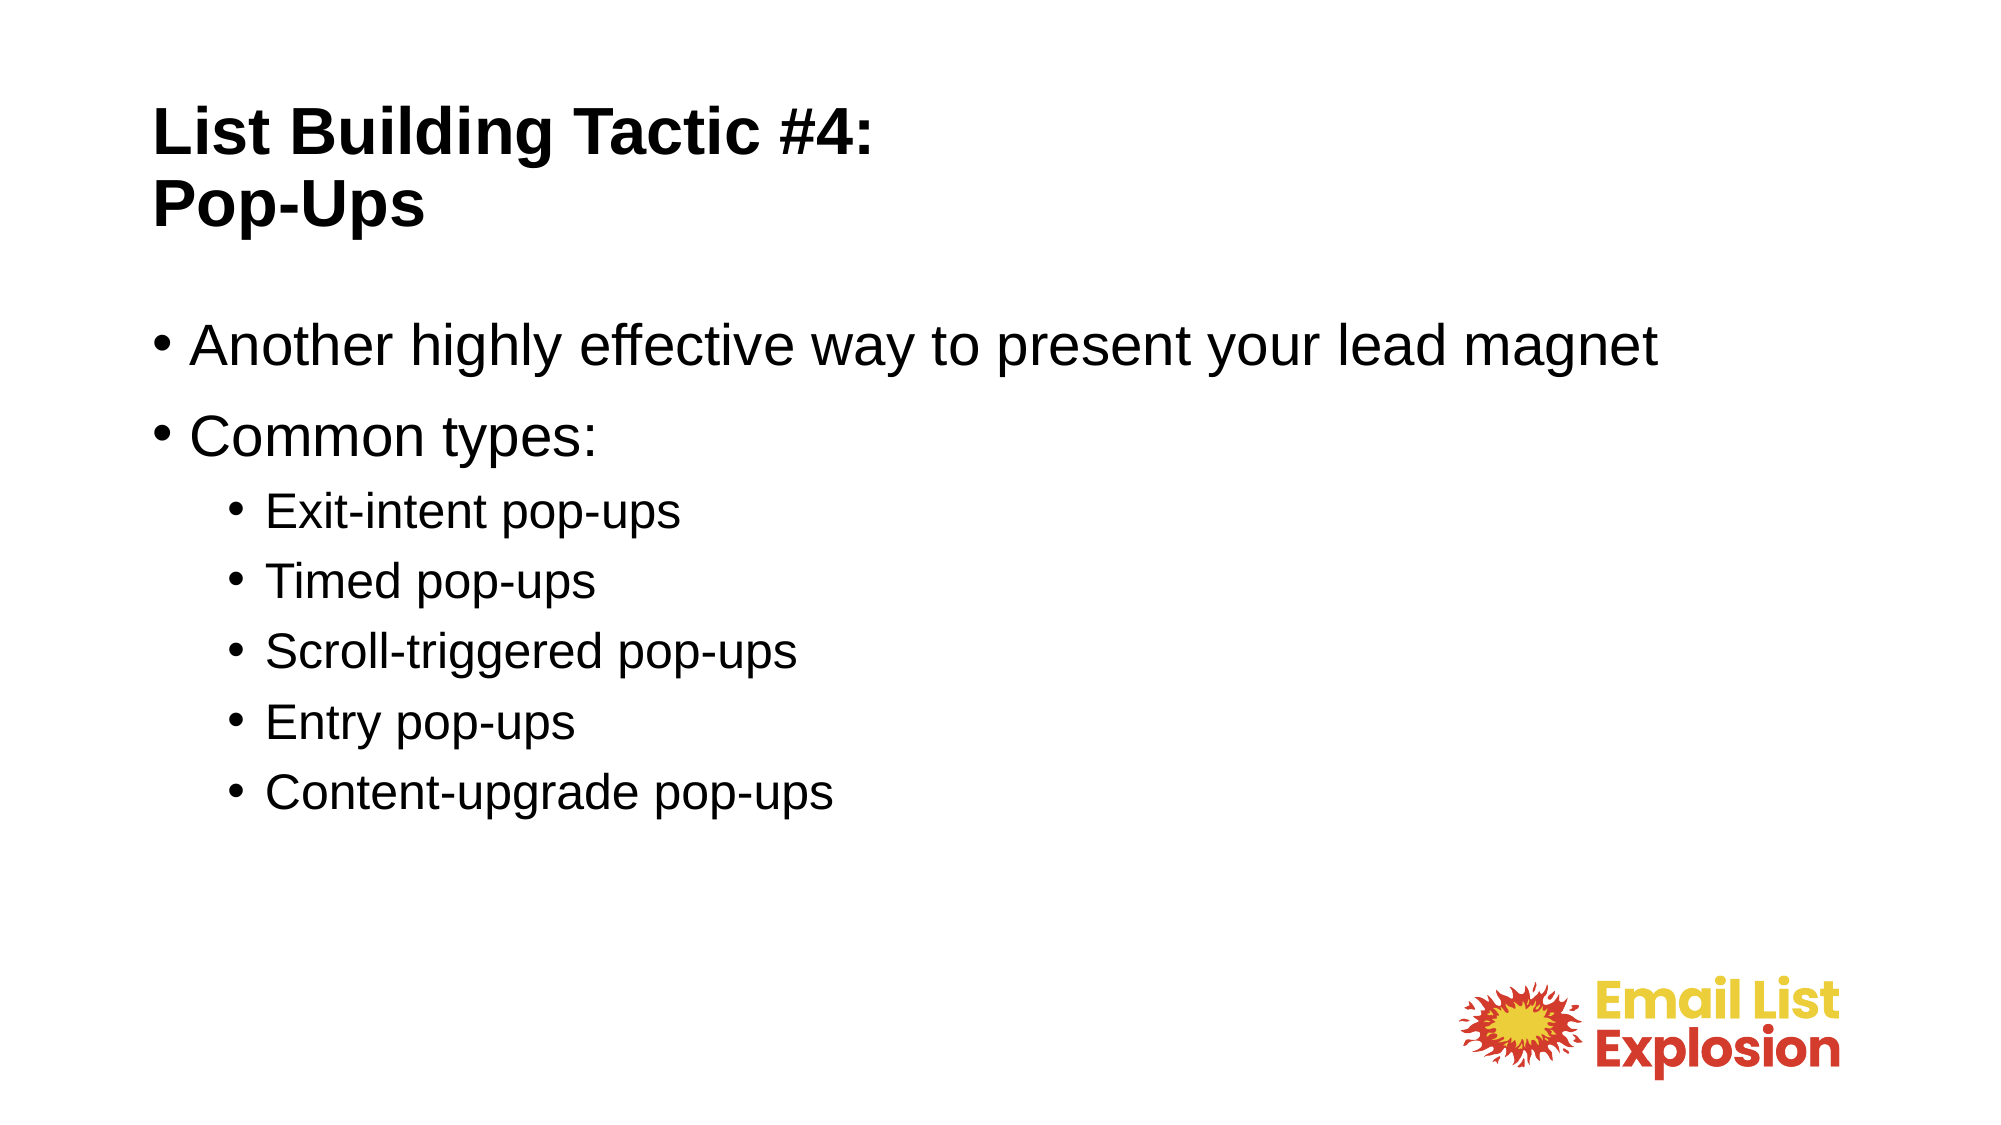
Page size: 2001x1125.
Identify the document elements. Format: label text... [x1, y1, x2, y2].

picture [1448, 1014, 1849, 1103]
list Another highly effective way to present your lead magnet Common types: Exit-intent pop-ups Timed pop-ups Scroll-triggered pop-ups Entry pop-ups Content-upgrade pop-ups [137, 299, 1863, 1014]
title List Building Tactic #4: Pop-Ups [137, 59, 1863, 278]
